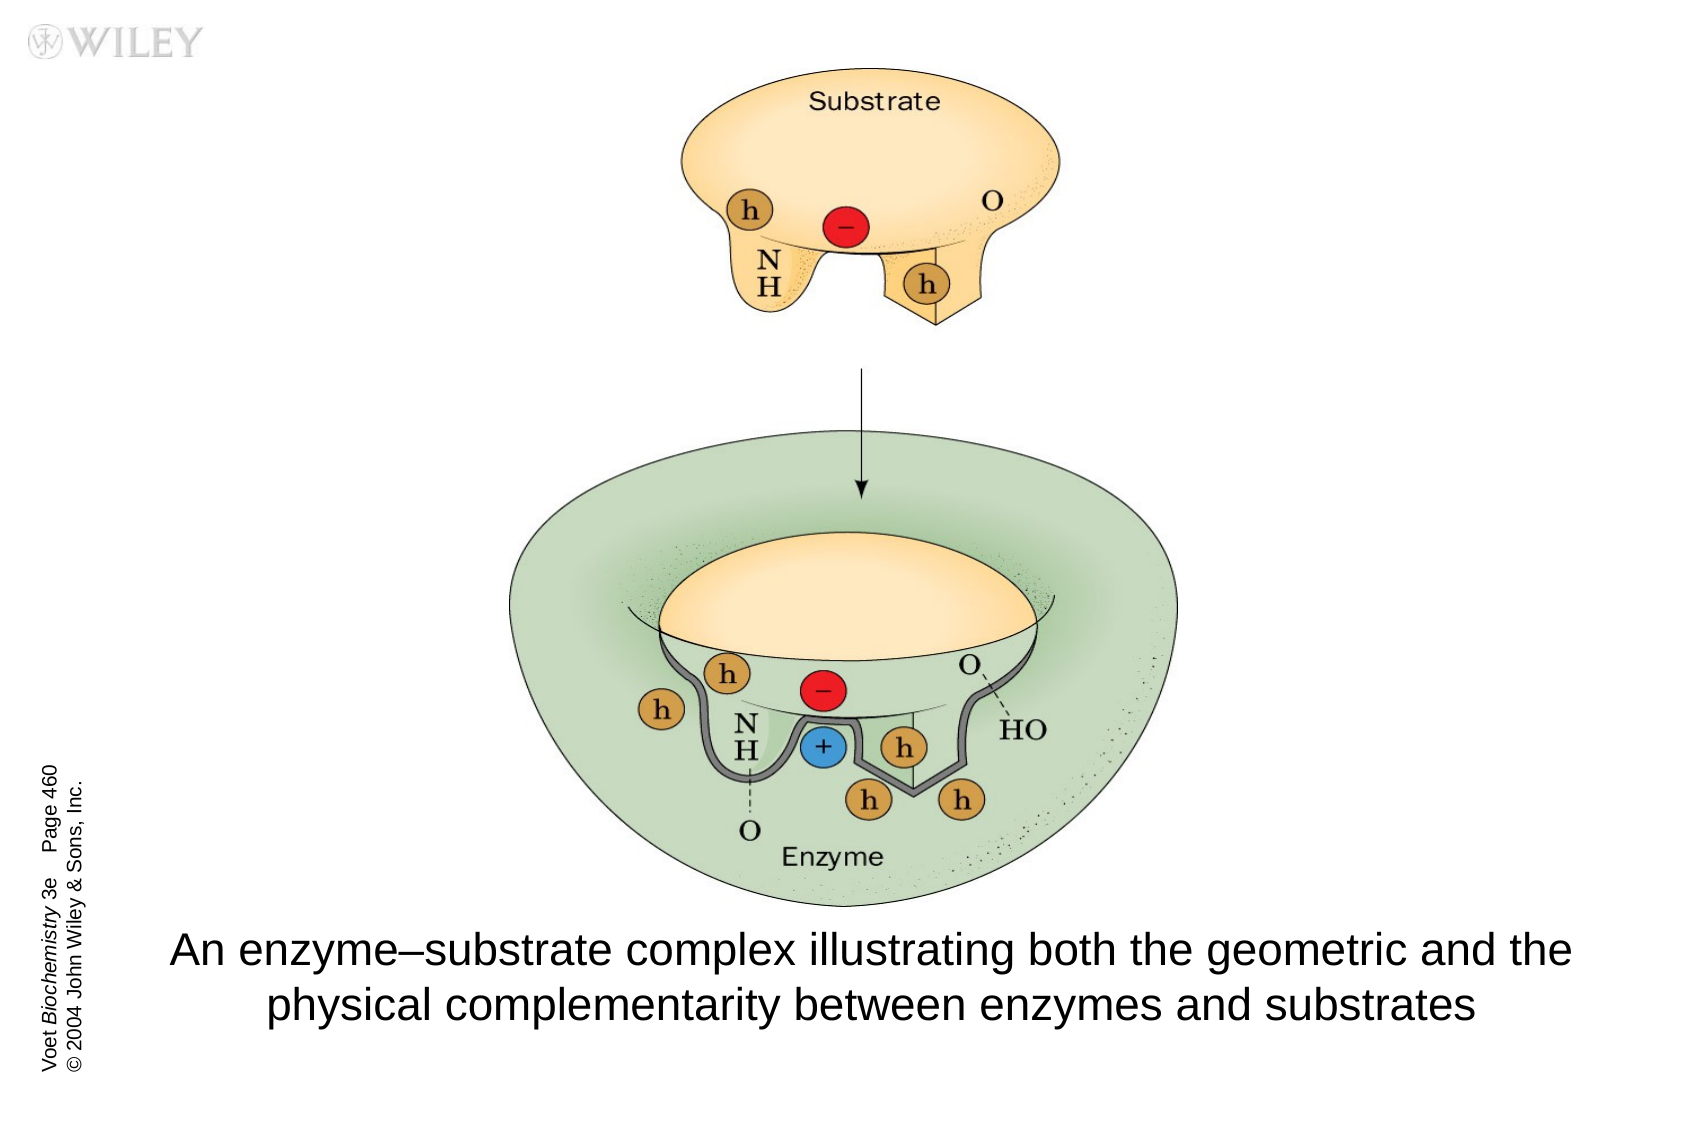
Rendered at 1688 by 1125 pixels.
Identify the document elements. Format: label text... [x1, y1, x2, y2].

title An enzyme–substrate complex illustrating both the geometric and the physical complementarity between enzymes and substrates [126, 912, 1618, 1025]
picture [28, 24, 205, 61]
footer Voet Biochemistry 3e © 2004 John Wiley & Sons, Inc. [28, 625, 113, 1088]
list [509, 68, 1179, 907]
text_box Page 460 [28, 730, 69, 868]
